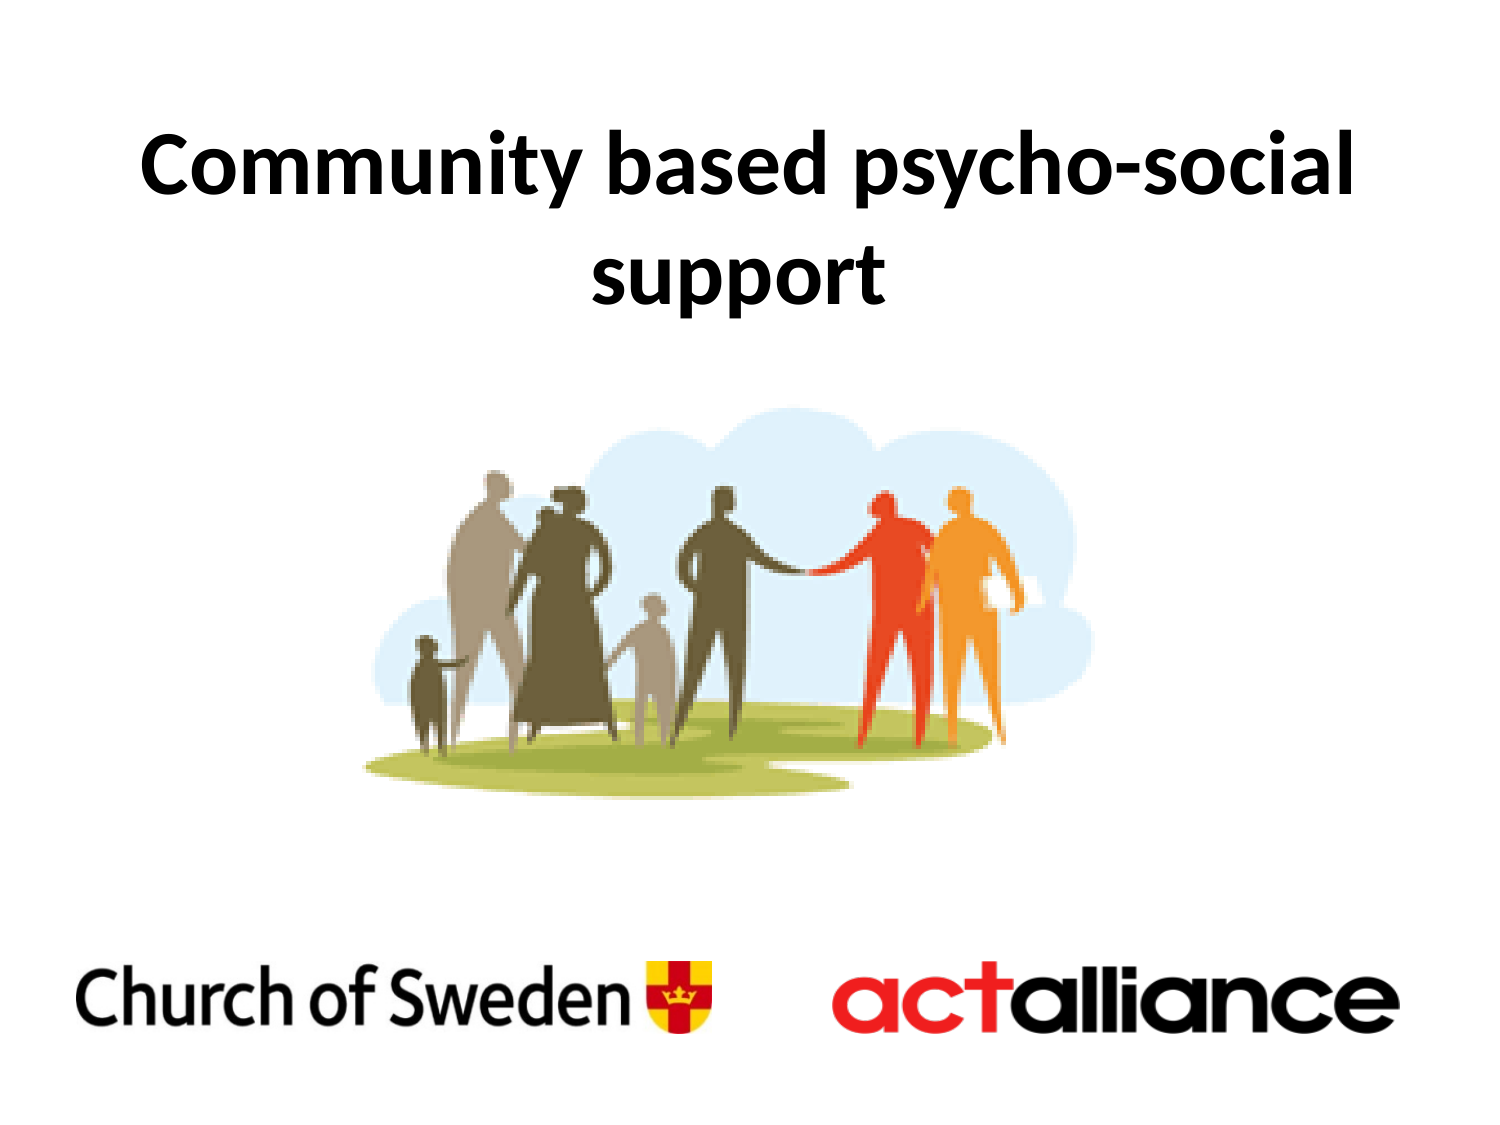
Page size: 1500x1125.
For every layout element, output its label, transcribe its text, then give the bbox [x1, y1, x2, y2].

title Community based psycho-social support [98, 42, 1400, 383]
picture [76, 961, 713, 1035]
picture [832, 961, 1400, 1035]
picture [335, 361, 1117, 823]
